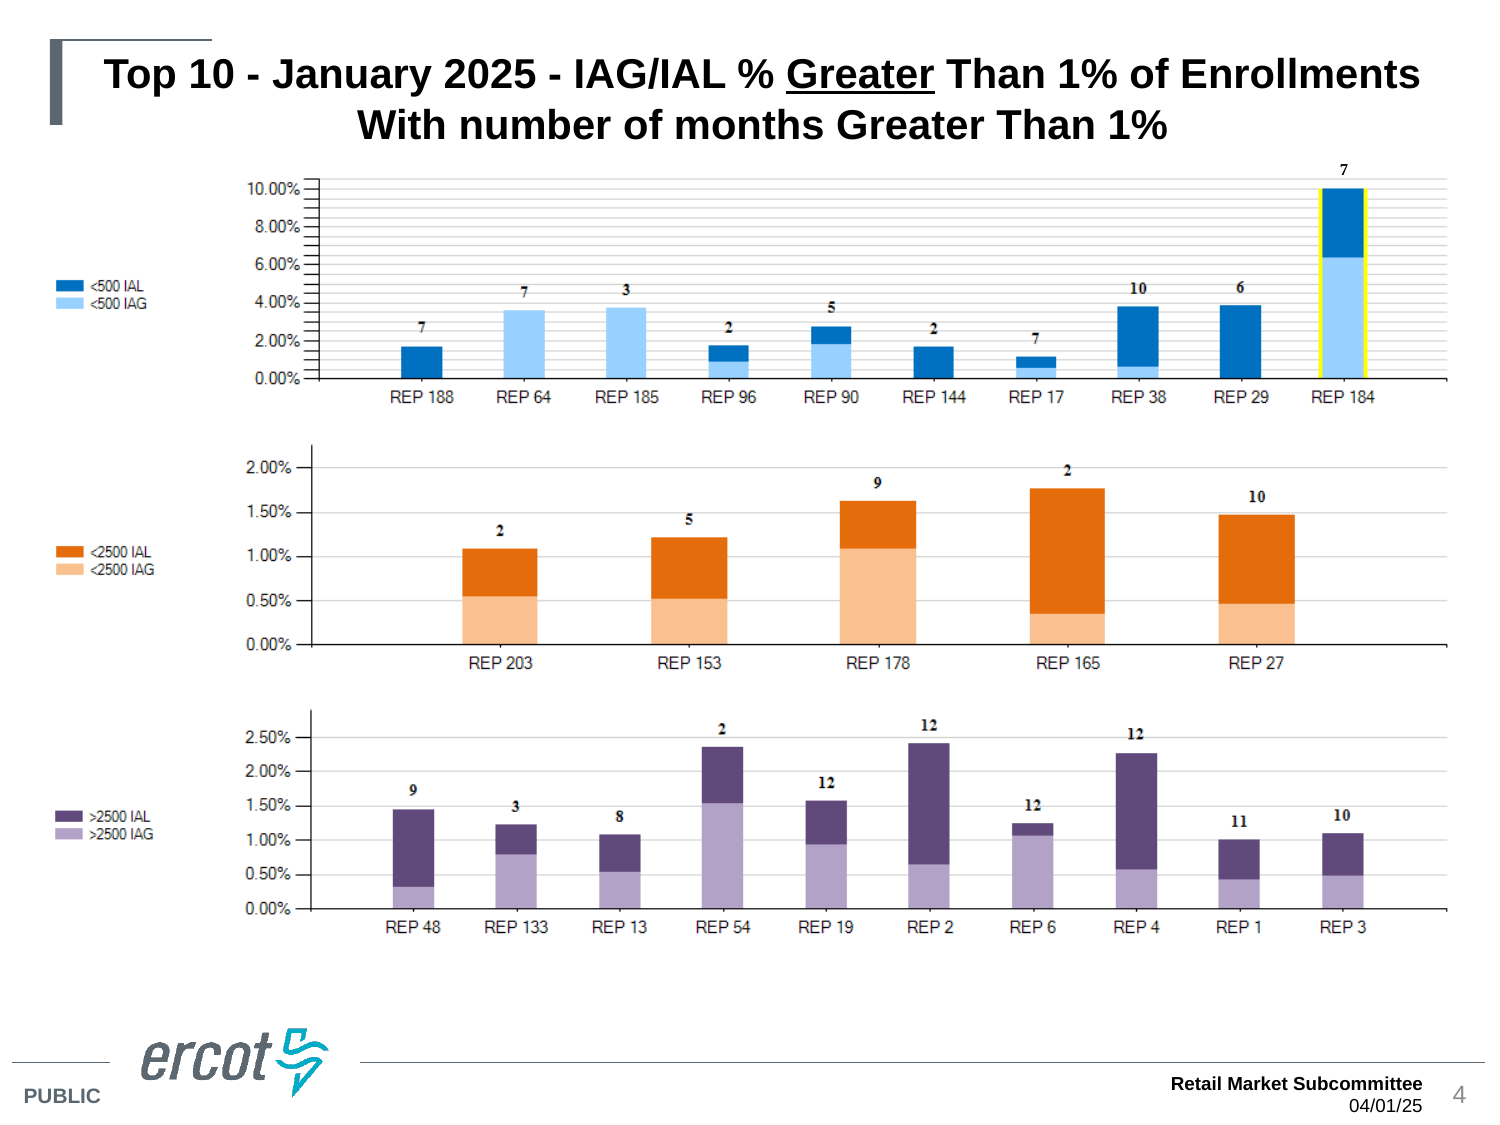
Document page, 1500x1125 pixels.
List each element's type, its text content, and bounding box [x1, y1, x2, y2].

text_box 7 [1325, 151, 1363, 170]
picture [0, 171, 1500, 423]
title Top 10 - January 2025 - IAG/IAL % Greater Than 1% of Enrollments With number of months Greater Than 1% [62, 39, 1463, 144]
picture [0, 701, 1500, 953]
picture [0, 437, 1500, 688]
slide_number 4 [1438, 1076, 1475, 1112]
text_box Retail Market Subcommittee 04/01/25 [1124, 1064, 1438, 1125]
picture [137, 1024, 332, 1100]
